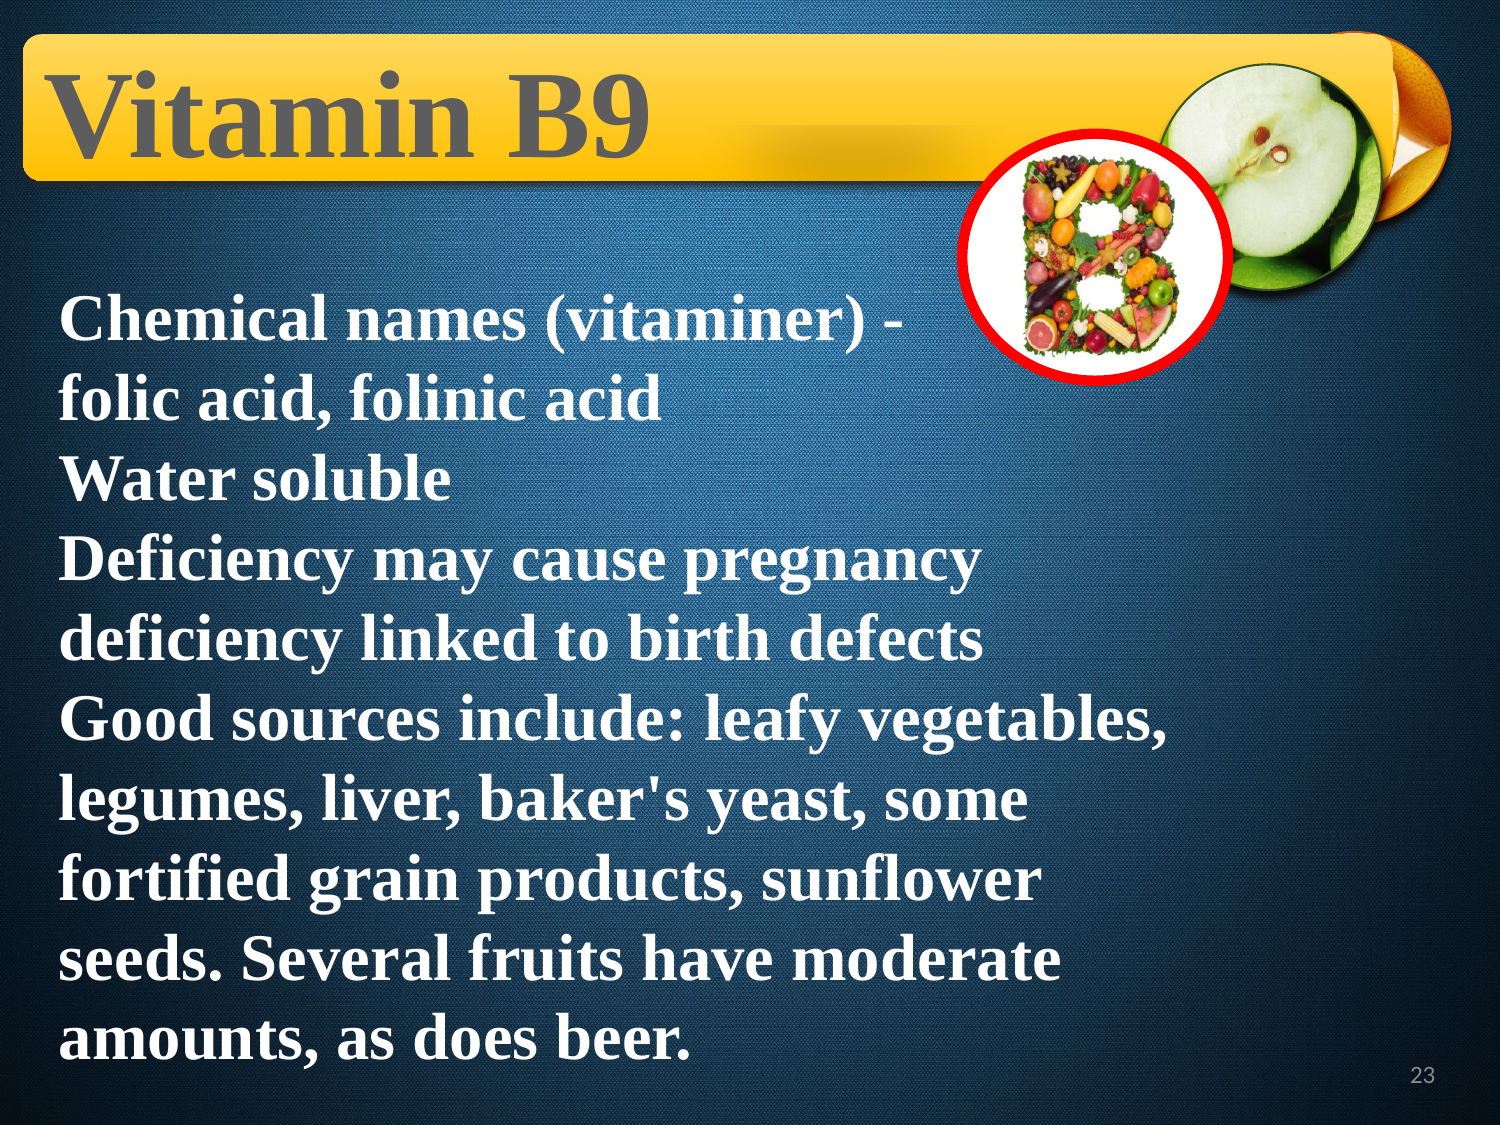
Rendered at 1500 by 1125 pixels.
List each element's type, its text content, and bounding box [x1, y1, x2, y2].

text_box Vitamin B9 [21, 33, 1394, 182]
text_box Chemical names (vitaminer) - folic acid, folinic acid Water soluble Deficiency may cause pregnancy deficiency linked to birth defects Good sources include: leafy vegetables, legumes, liver, baker's yeast, some fortified grain products, sunflower seeds. Several fruits have moderate amounts, as does beer. [43, 266, 1212, 1081]
text_box [1386, 36, 1452, 220]
text_box [1163, 63, 1383, 291]
picture [0, 0, 1500, 1125]
slide_number 23 [1377, 1043, 1451, 1104]
